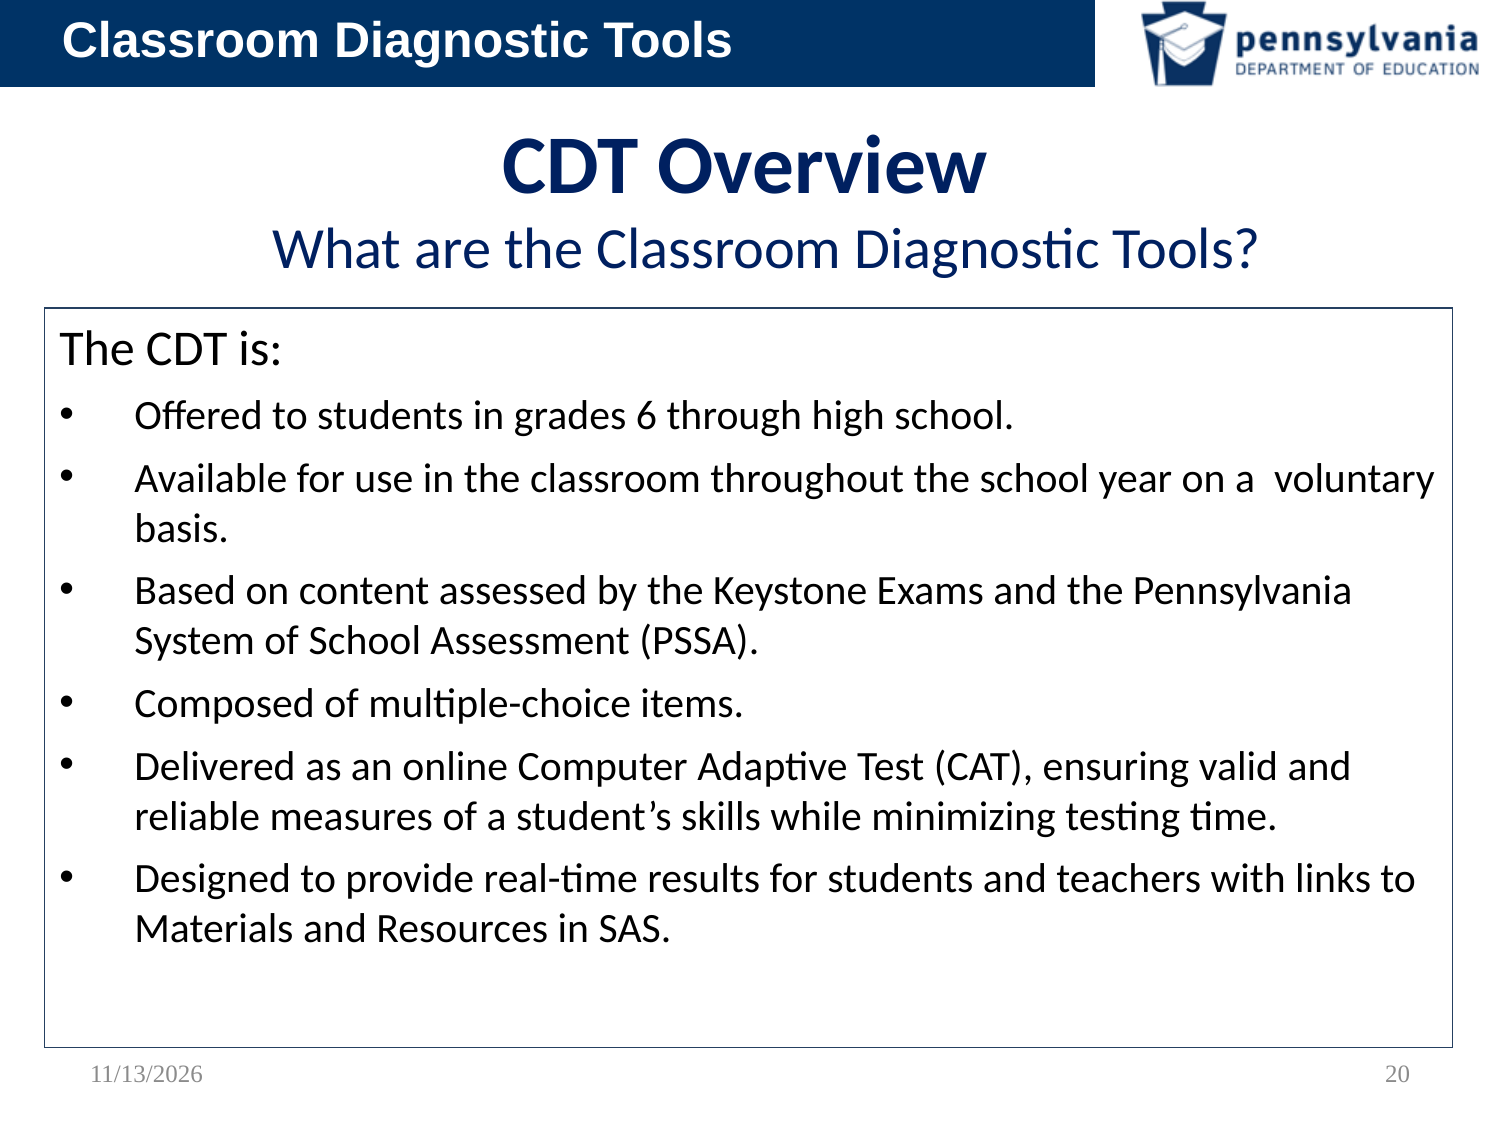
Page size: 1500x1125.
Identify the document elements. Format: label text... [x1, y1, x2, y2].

title CDT Overview What are the Classroom Diagnostic Tools? [70, 145, 1421, 307]
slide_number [75, 1042, 425, 1103]
list The CDT is: Offered to students in grades 6 through high school. Available for use in the classroom throughout the school year on a voluntary basis. Based on content assessed by the Keystone Exams and the Pennsylvania System of School Assessment (PSSA). Composed of multiple-choice items. Delivered as an online Computer Adaptive Test (CAT), ensuring valid and reliable measures of a student’s skills while minimizing testing time. Designed to provide real-time results for students and teachers with links to Materials and Resources in SAS. [44, 307, 1453, 1048]
slide_number 20 [1074, 1042, 1425, 1103]
picture [1134, 0, 1485, 90]
